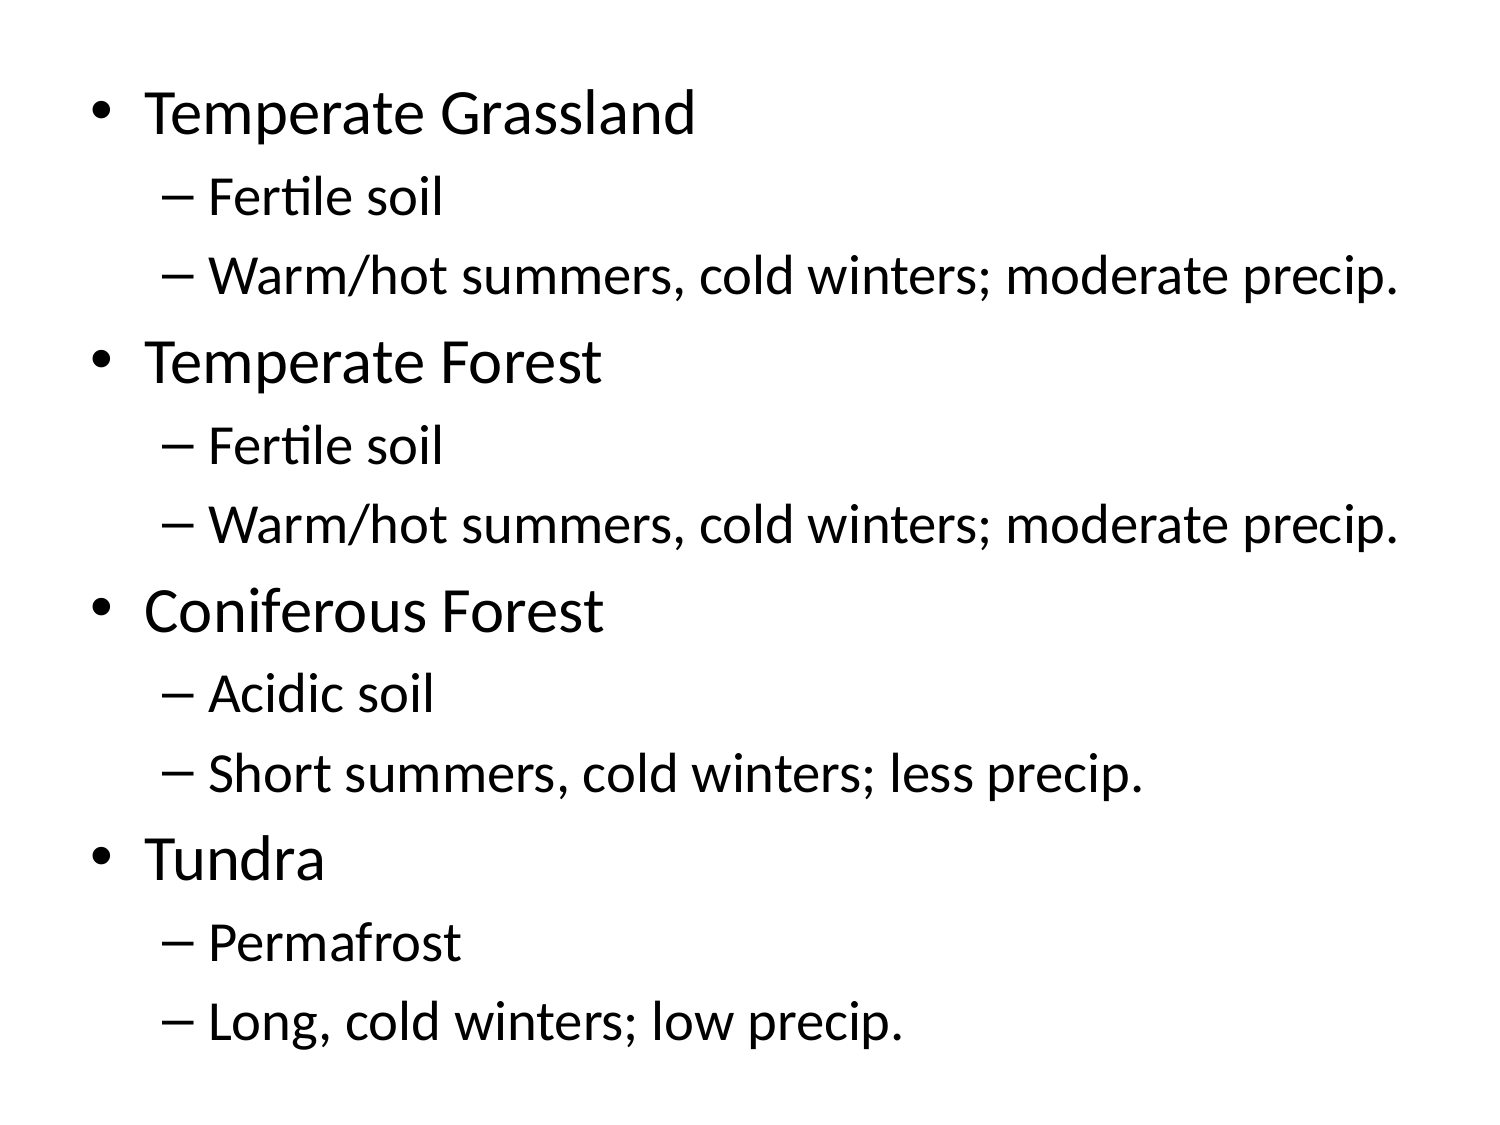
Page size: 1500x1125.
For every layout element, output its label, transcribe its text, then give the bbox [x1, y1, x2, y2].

list Temperate Grassland Fertile soil Warm/hot summers, cold winters; moderate precip. Temperate Forest Fertile soil Warm/hot summers, cold winters; moderate precip. Coniferous Forest Acidic soil Short summers, cold winters; less precip. Tundra Permafrost Long, cold winters; low precip. [75, 62, 1463, 1063]
